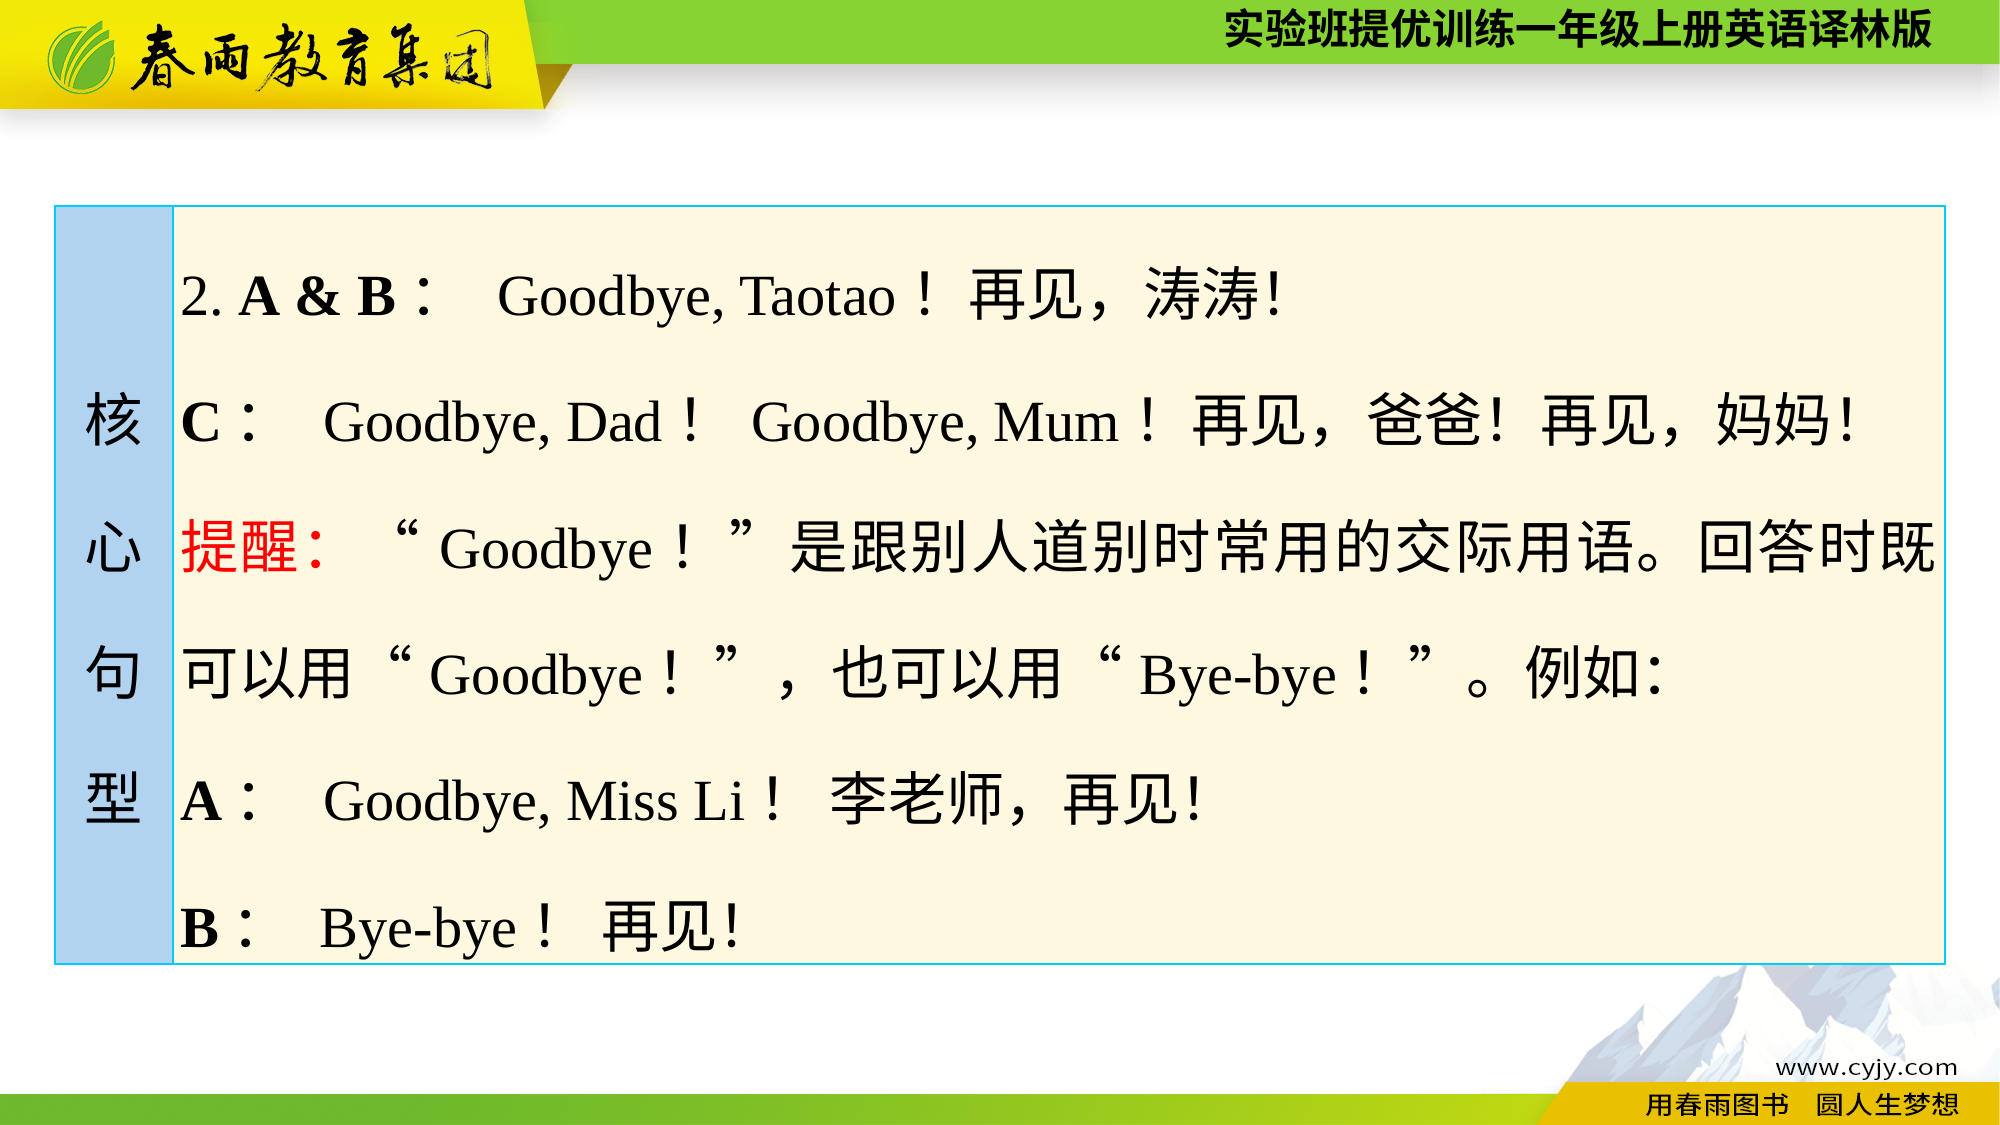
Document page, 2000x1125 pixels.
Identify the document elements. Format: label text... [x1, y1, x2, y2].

table_header 核 心 句 型 [56, 207, 172, 963]
table_header 2. A & B： Goodbye, Taotao！再见，涛涛！ C： Goodbye, Dad！Goodbye, Mum！再见，爸爸！再见，妈妈！ 提醒：“Goodbye！”是跟别人道别时常用的交际用语。回答时既可以用“Goodbye！”，也可以用“Bye-bye！”。例如： A： Goodbye, Miss Li！ 李老师，再见！ B： Bye-bye！ 再见！ [174, 207, 1944, 963]
picture [0, 0, 2000, 1125]
